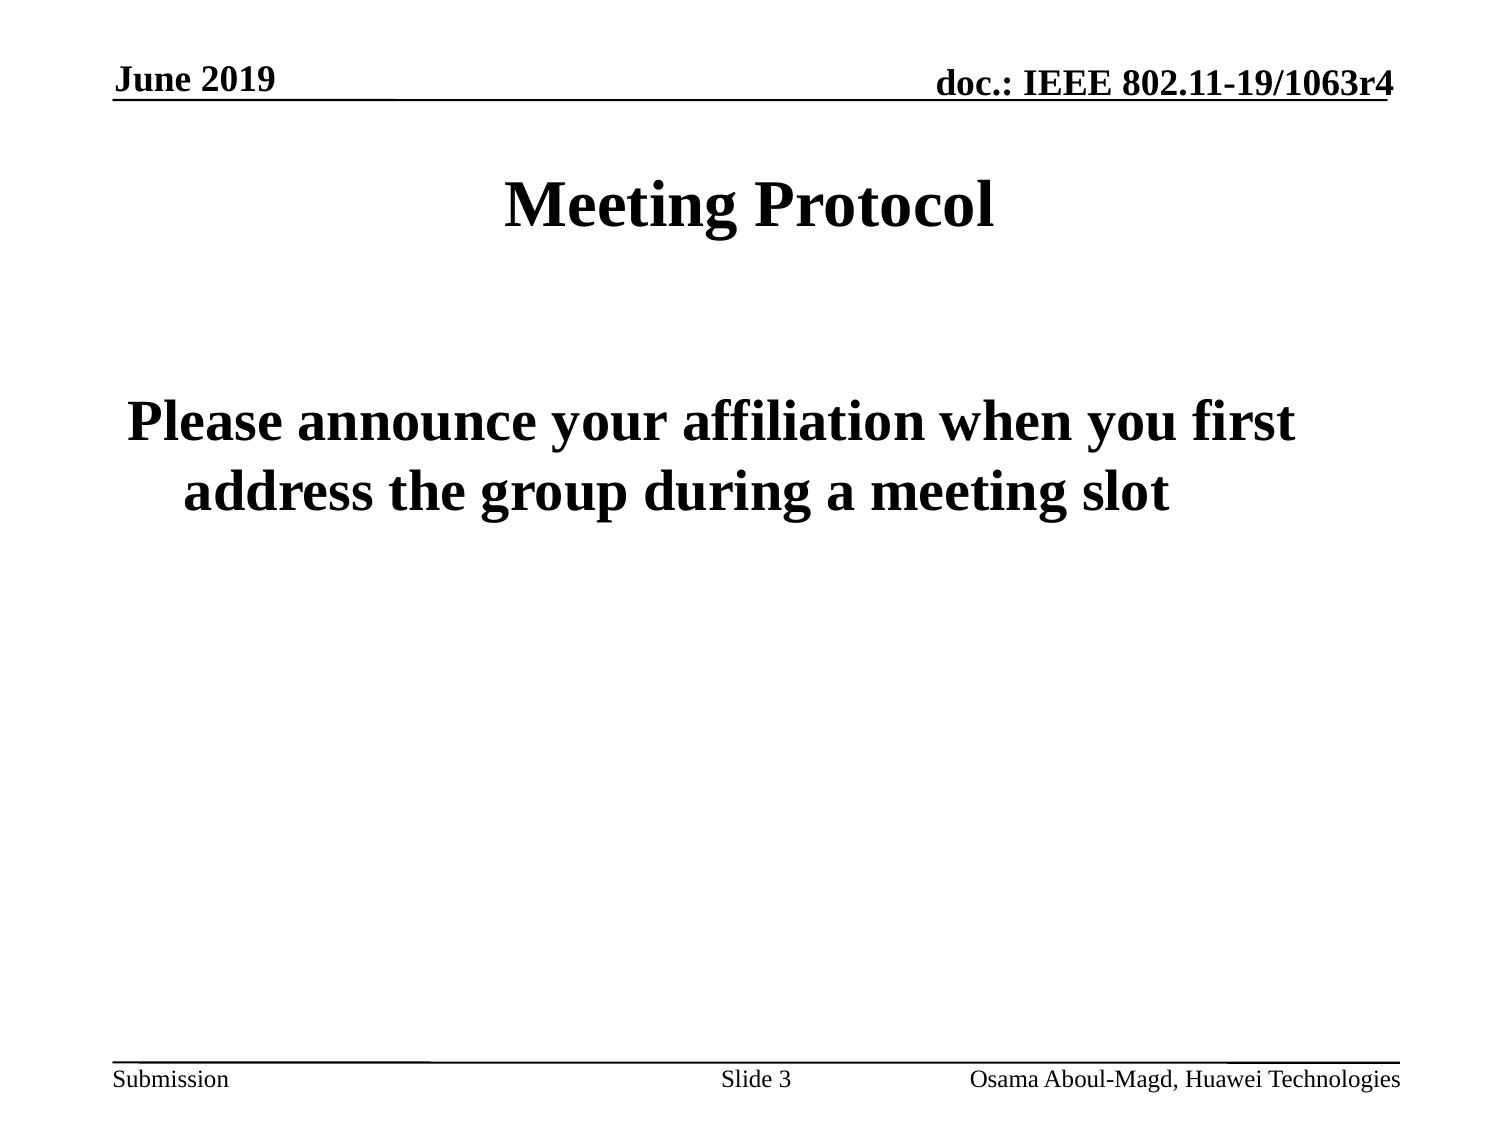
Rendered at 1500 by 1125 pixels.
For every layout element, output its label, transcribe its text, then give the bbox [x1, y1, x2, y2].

title Meeting Protocol [112, 112, 1388, 288]
footer Osama Aboul-Magd, Huawei Technologies [878, 1061, 1402, 1093]
slide_number Slide 3 [712, 1061, 800, 1123]
list Please announce your affiliation when you first address the group during a meeting slot [112, 374, 1388, 513]
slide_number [114, 54, 423, 100]
